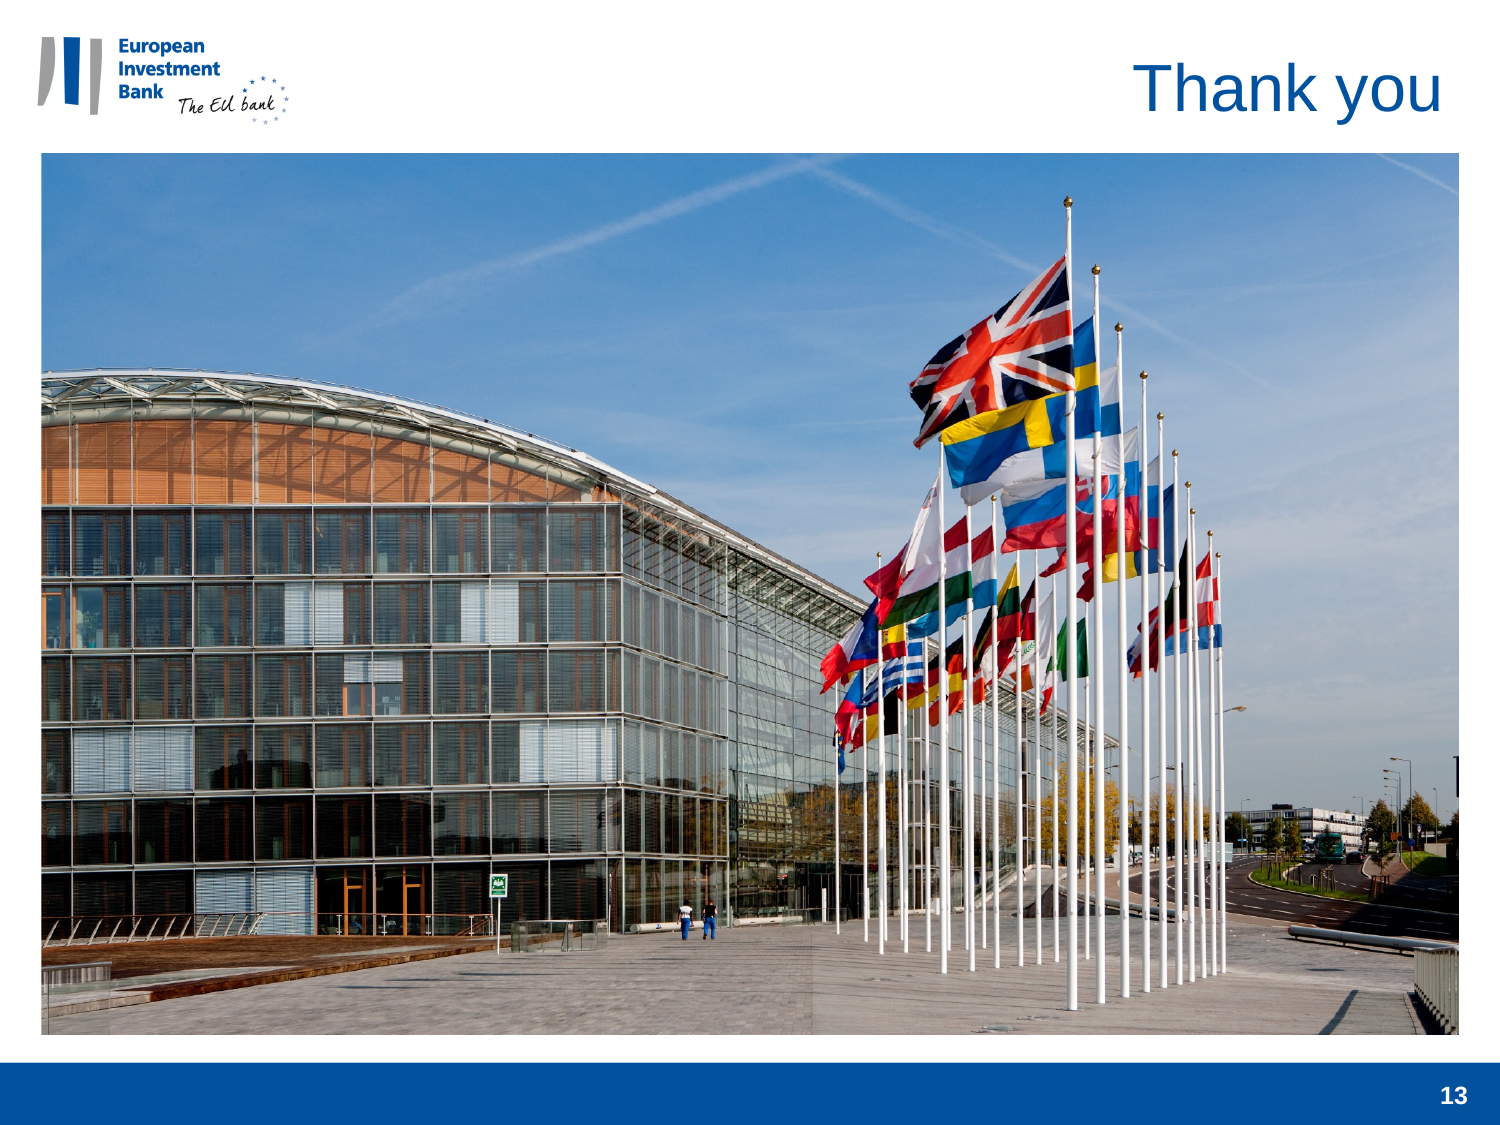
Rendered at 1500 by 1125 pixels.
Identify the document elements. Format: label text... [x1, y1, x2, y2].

slide_number 13 [1008, 1065, 1484, 1125]
title Thank you [307, 36, 1459, 132]
picture [0, 0, 1500, 1125]
